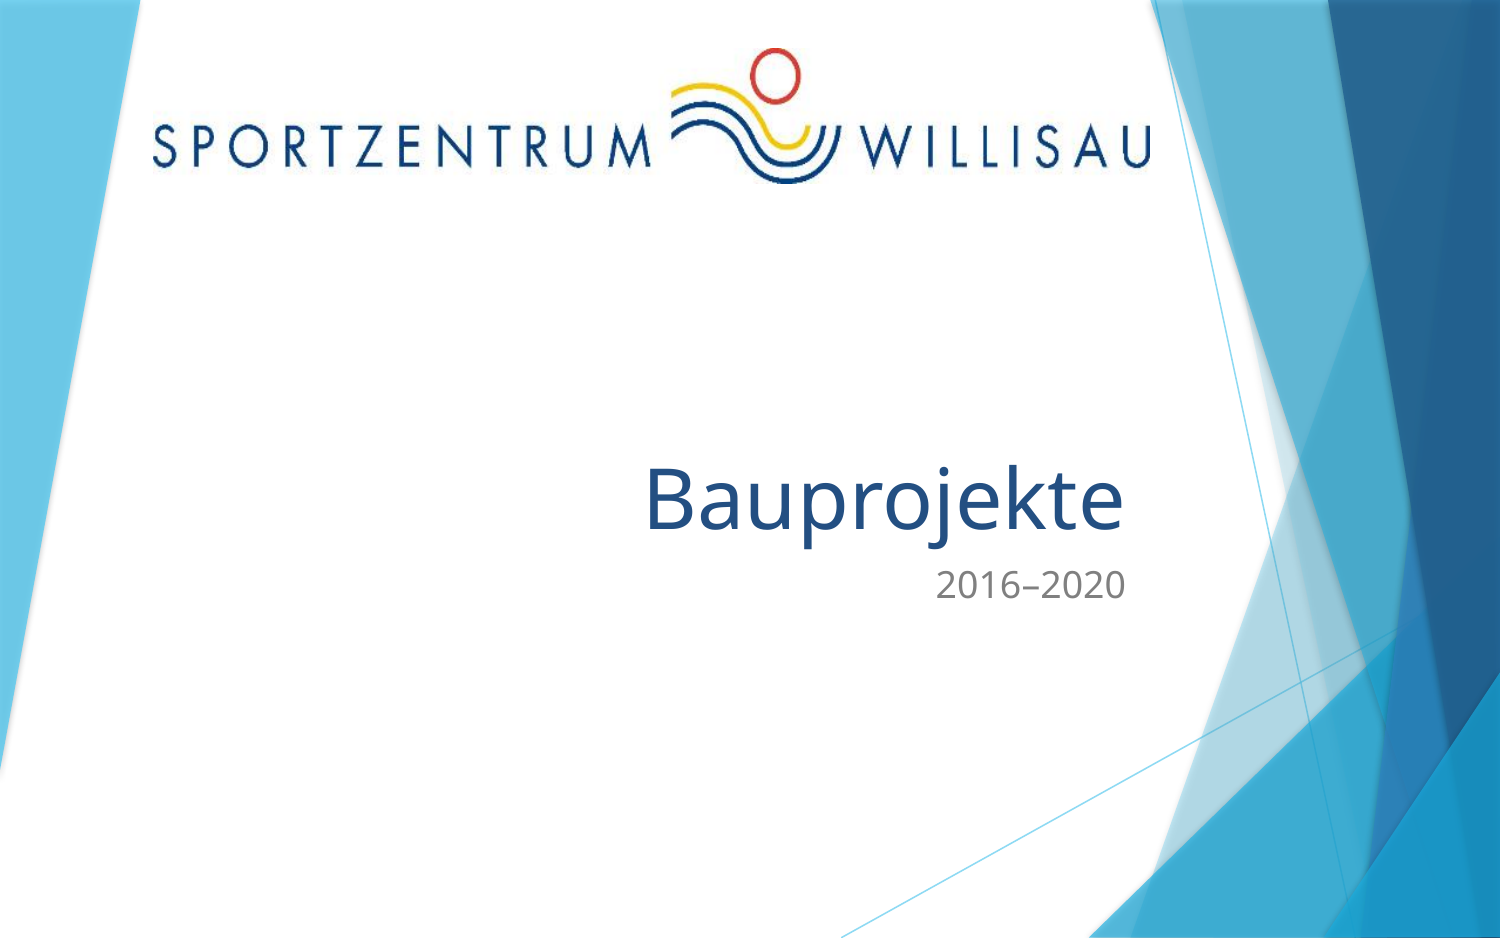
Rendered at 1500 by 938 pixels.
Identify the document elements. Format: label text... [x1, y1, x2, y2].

title Bauprojekte [185, 328, 1142, 553]
picture [153, 48, 1150, 184]
subtitle 2016–2020 [185, 553, 1142, 704]
